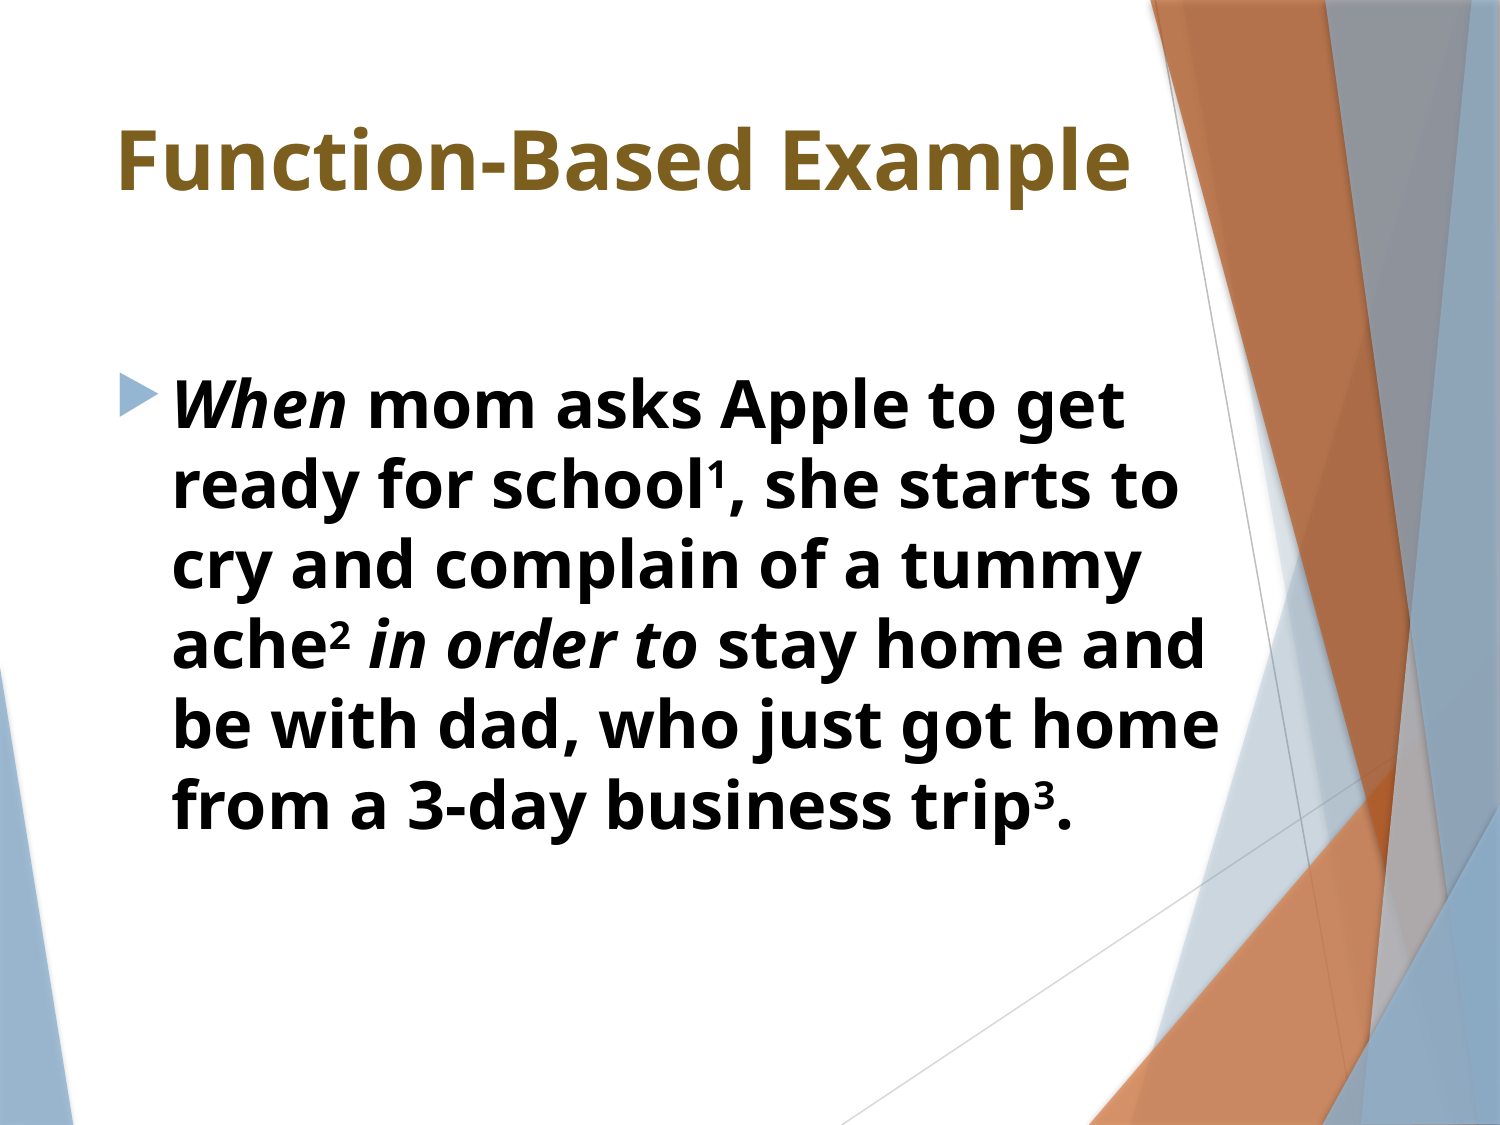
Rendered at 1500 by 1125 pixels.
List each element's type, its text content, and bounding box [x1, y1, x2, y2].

title Function-Based Example [99, 99, 1250, 317]
list When mom asks Apple to get ready for school1, she starts to cry and complain of a tummy ache2 in order to stay home and be with dad, who just got home from a 3-day business trip3. [99, 354, 1300, 992]
